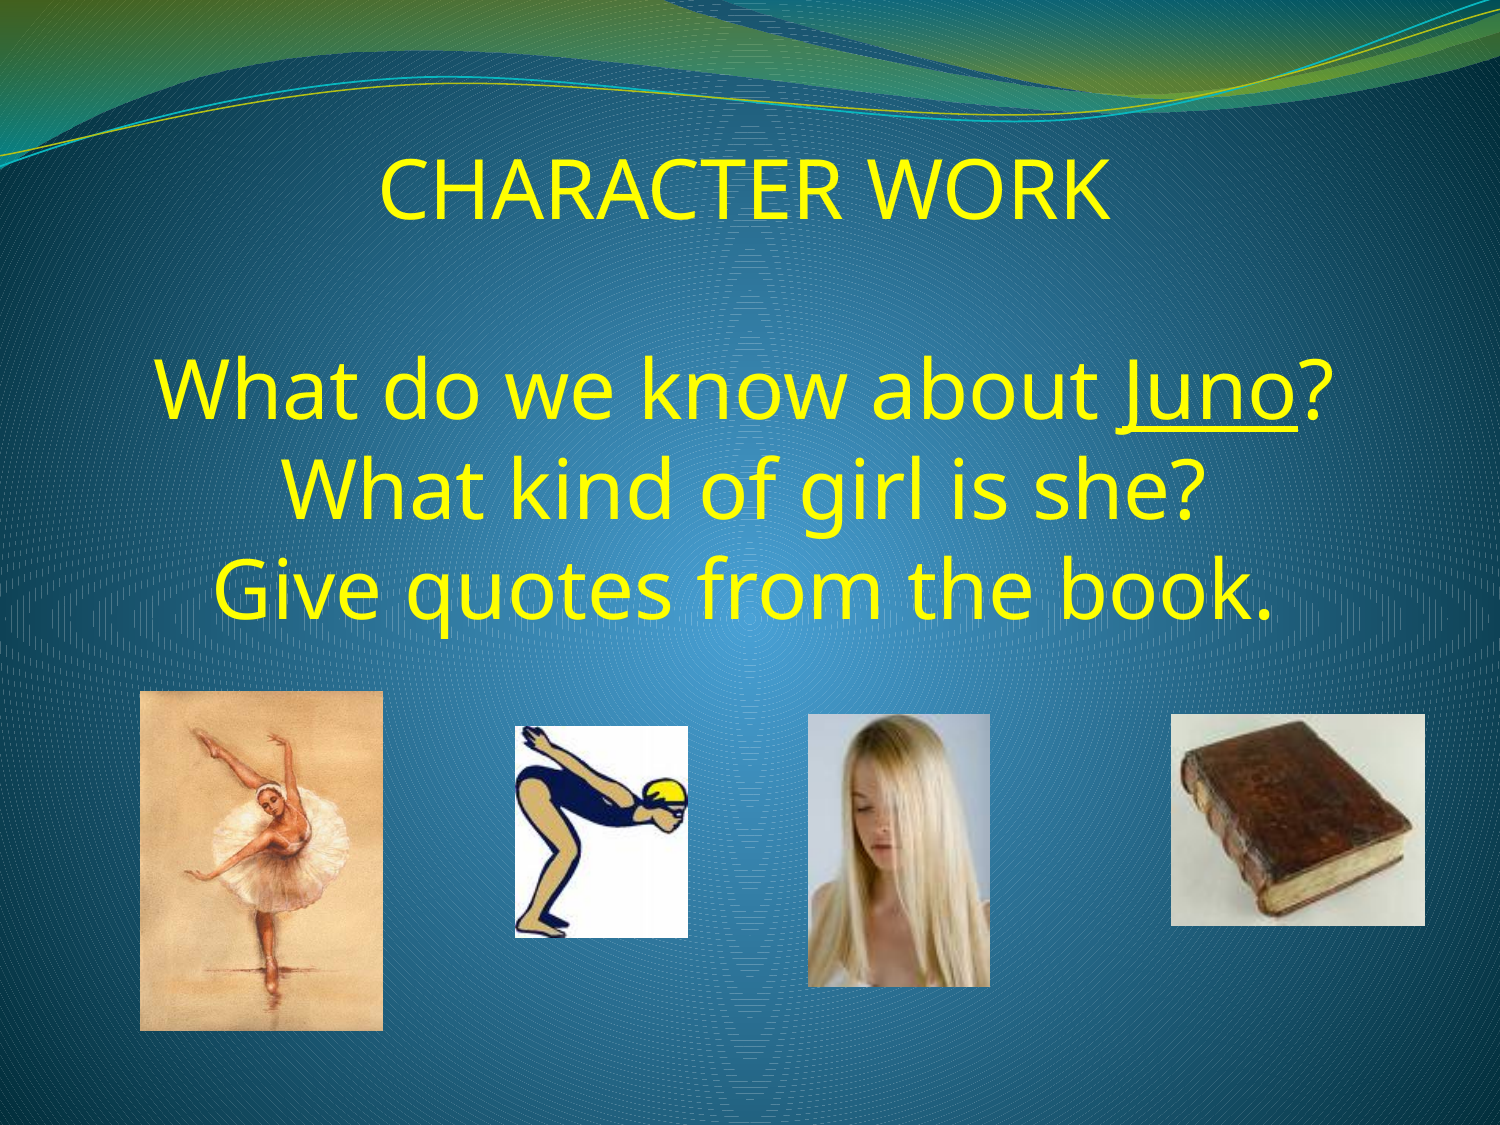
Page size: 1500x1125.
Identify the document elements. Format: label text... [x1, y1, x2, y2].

picture [515, 726, 688, 938]
text_box CHARACTER WORK What do we know about Juno? What kind of girl is she? Give quotes from the book. [117, 128, 1372, 644]
picture [140, 691, 384, 1031]
picture [1171, 714, 1425, 926]
picture [808, 714, 991, 987]
